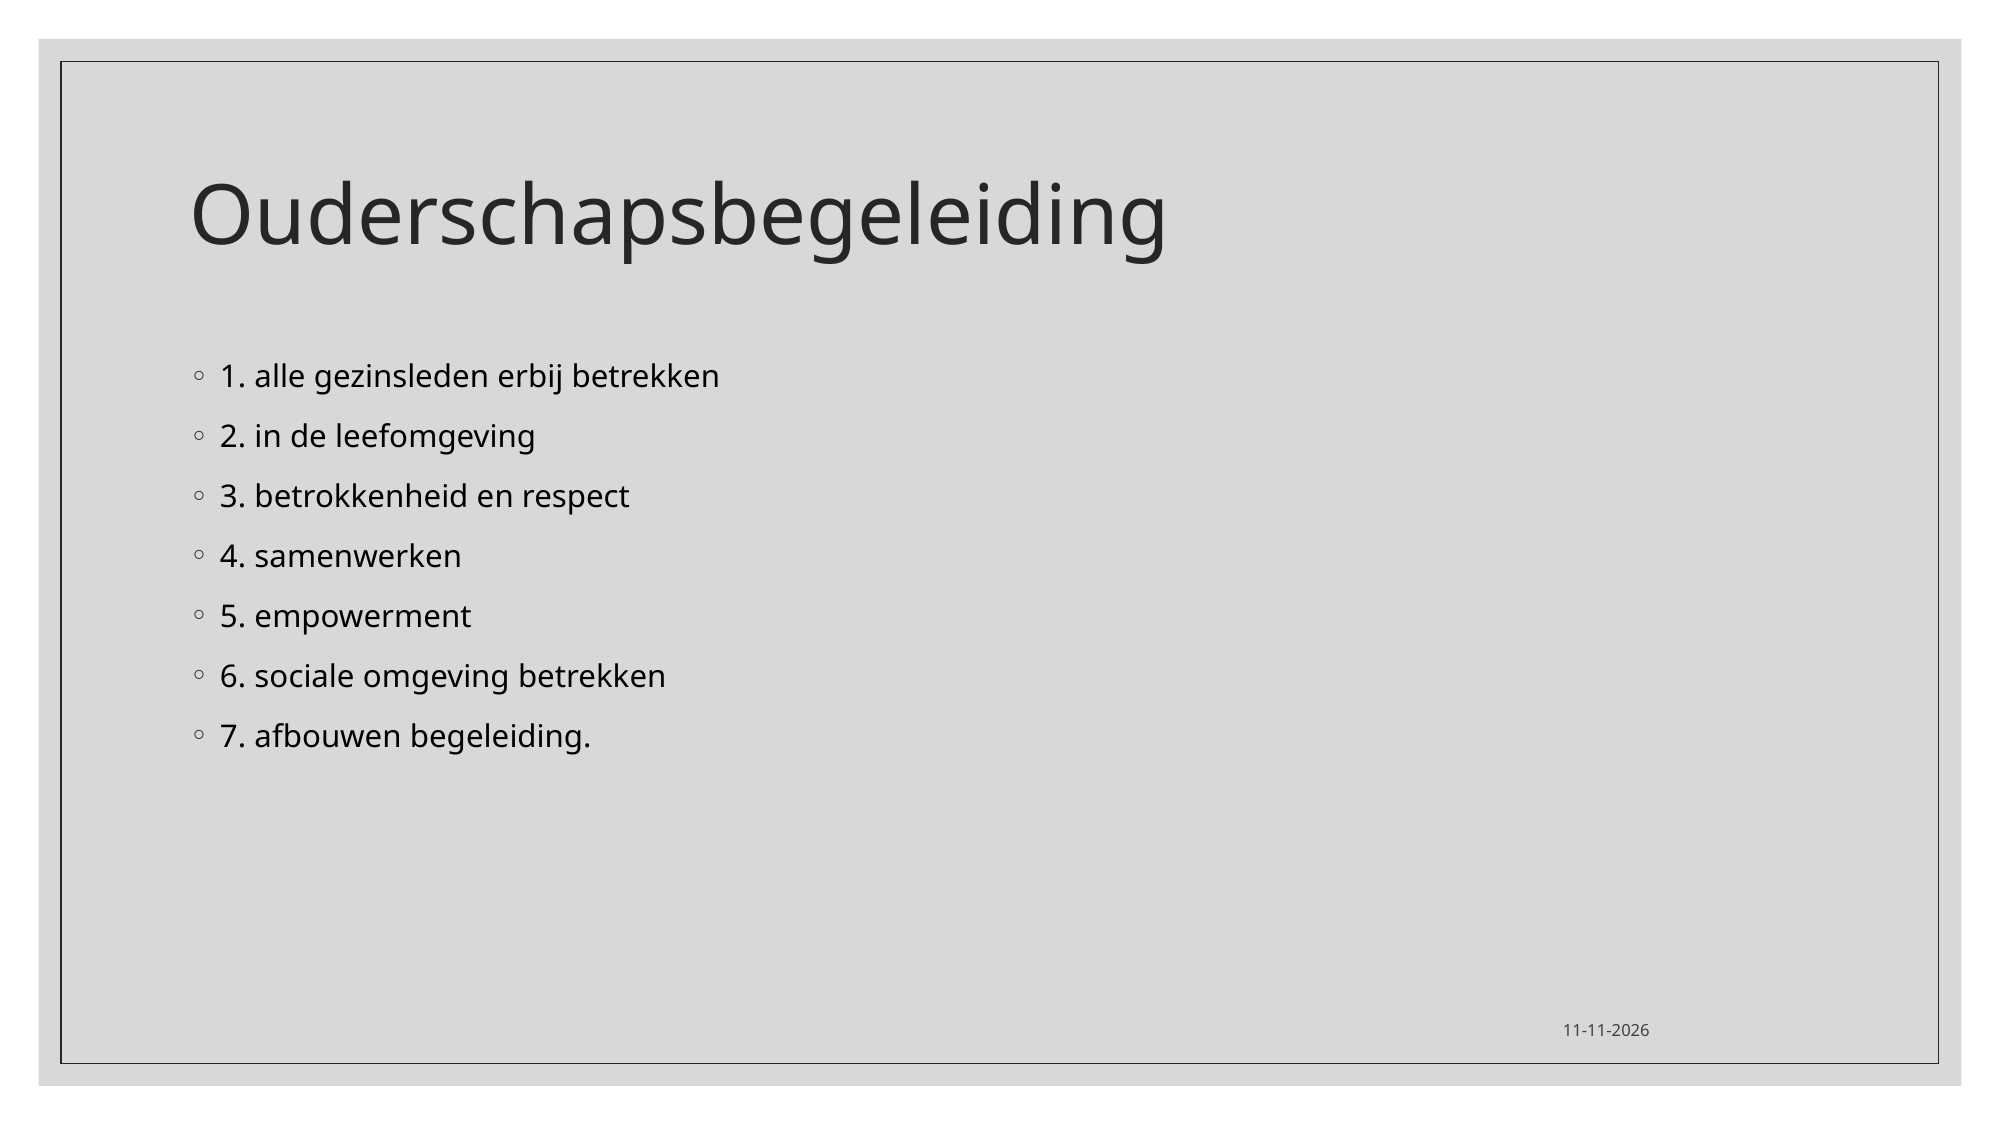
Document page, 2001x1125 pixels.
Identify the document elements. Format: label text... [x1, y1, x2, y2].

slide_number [1190, 990, 1665, 1050]
list 1. alle gezinsleden erbij betrekken 2. in de leefomgeving 3. betrokkenheid en respect 4. samenwerken 5. empowerment 6. sociale omgeving betrekken 7. afbouwen begeleiding. [174, 345, 1825, 977]
title Ouderschapsbegeleiding [174, 105, 1825, 331]
